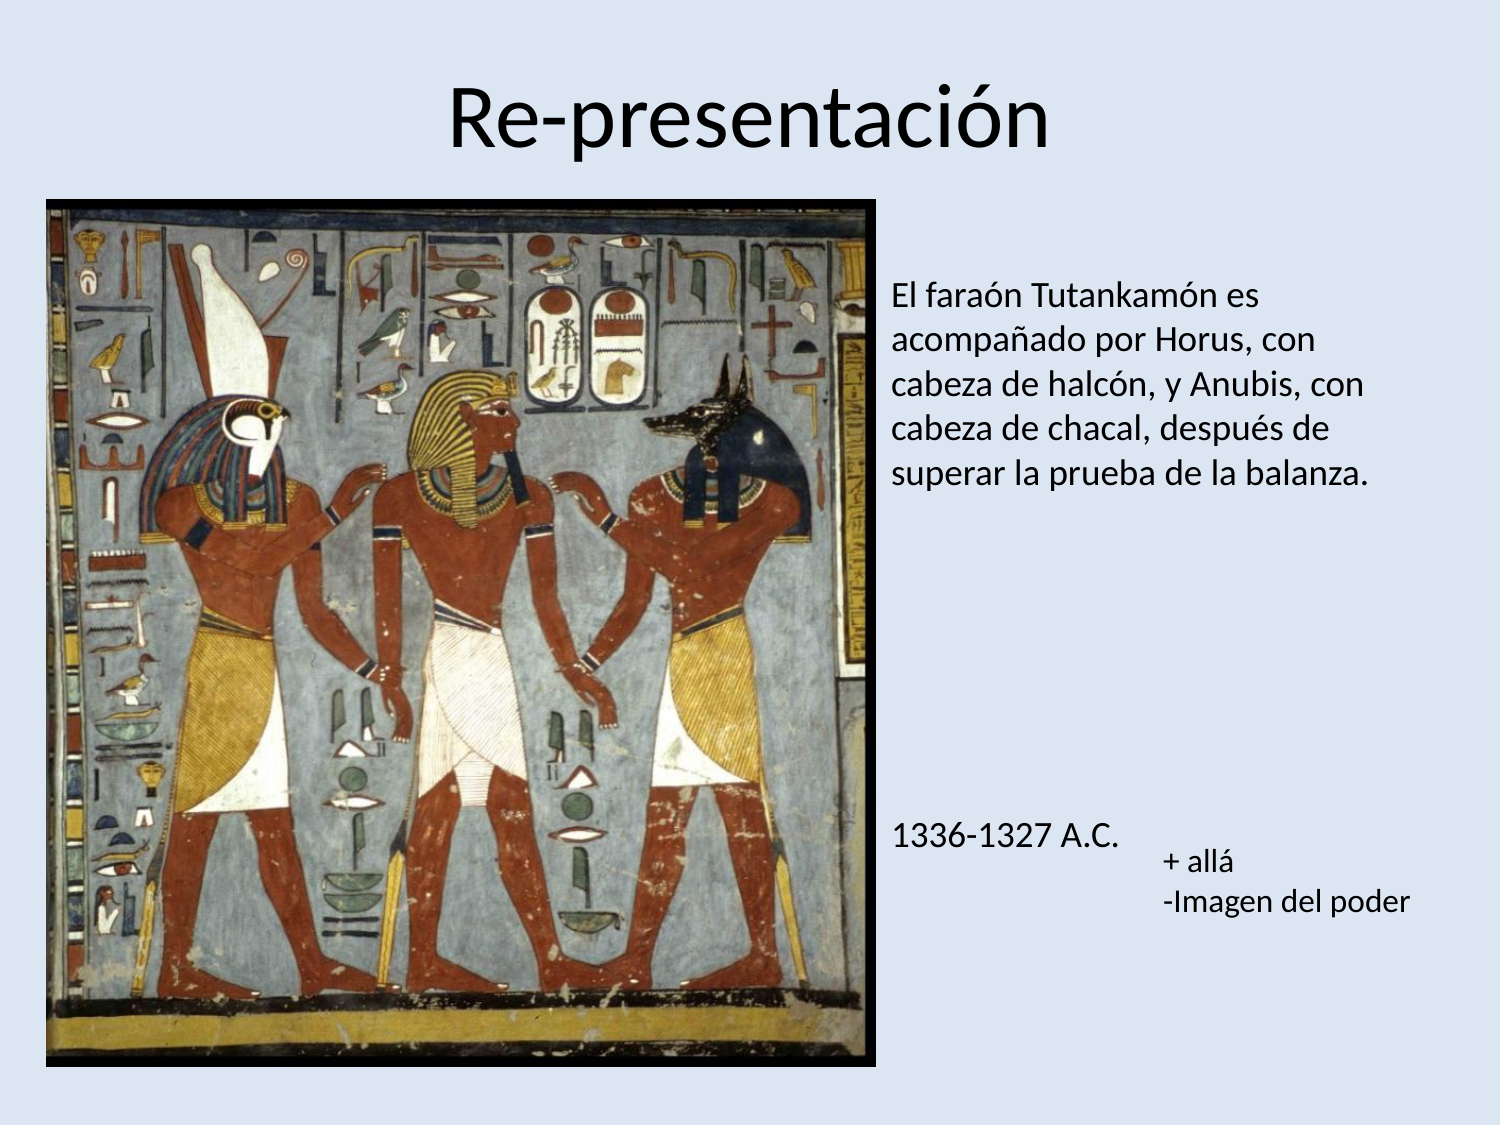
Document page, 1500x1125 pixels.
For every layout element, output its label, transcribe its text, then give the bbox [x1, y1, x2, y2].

text_box + allá -Imagen del poder [1148, 831, 1442, 927]
list El faraón Tutankamón es acompañado por Horus, con cabeza de halcón, y Anubis, con cabeza de chacal, después de superar la prueba de la balanza. 1336-1327 A.C. [881, 262, 1425, 868]
title Re-presentación [75, 45, 1425, 176]
picture [46, 198, 877, 1067]
